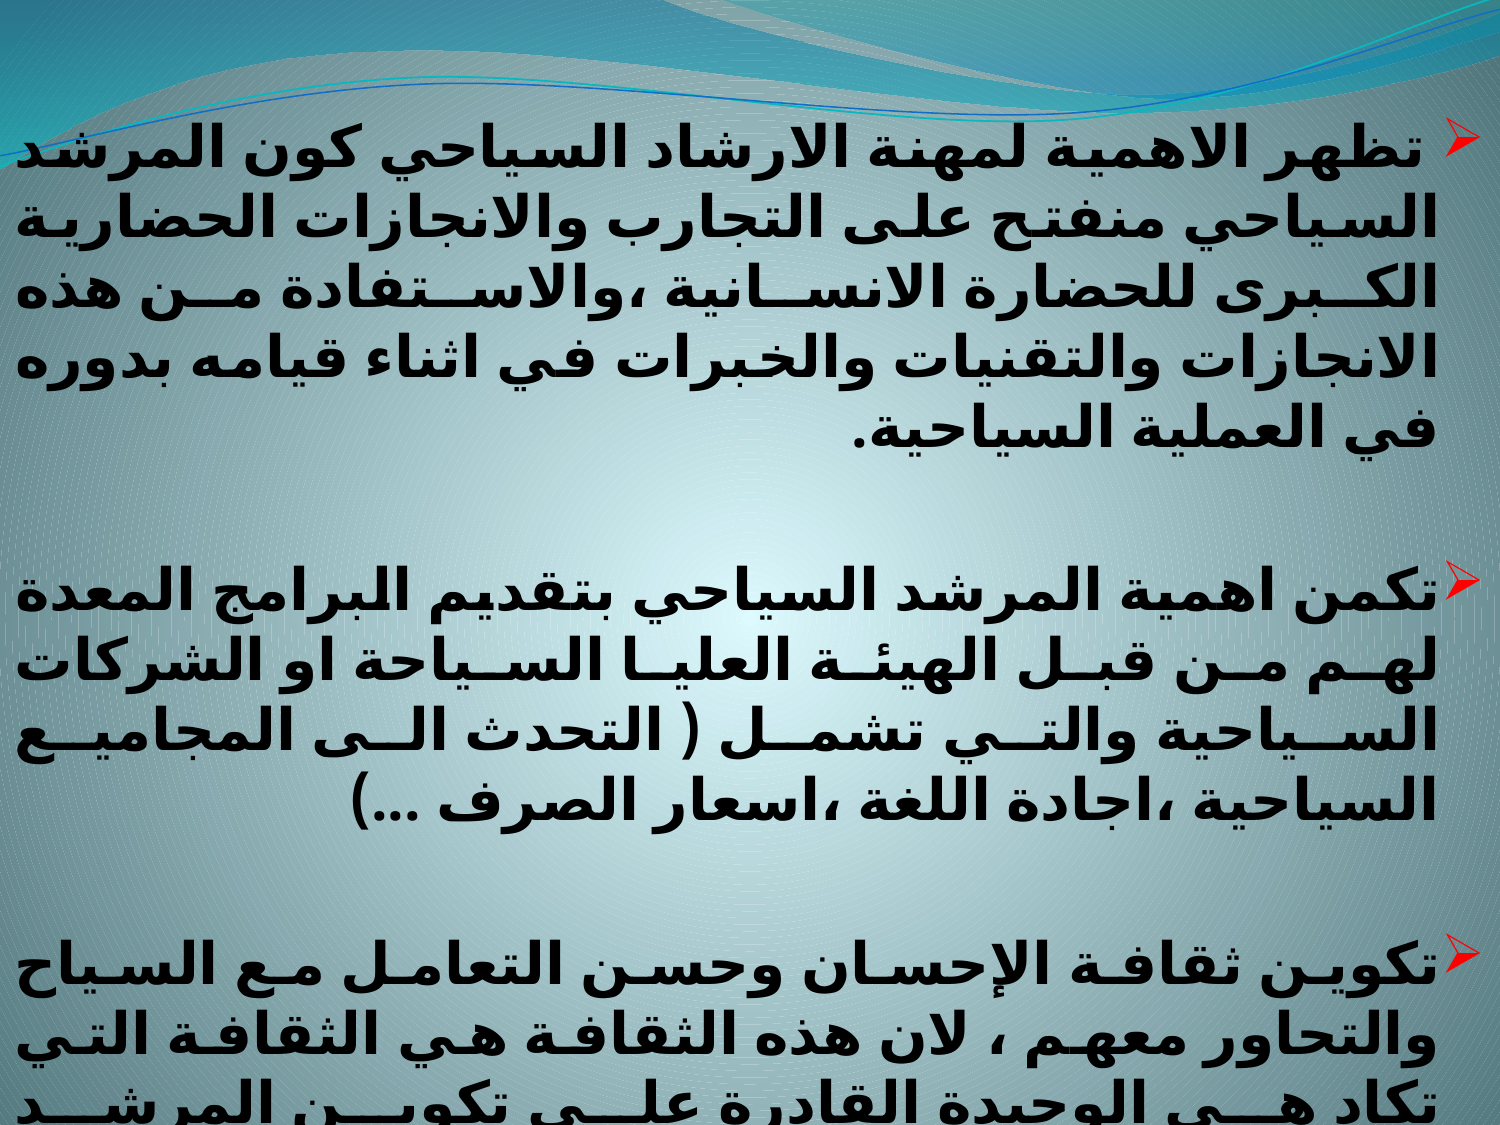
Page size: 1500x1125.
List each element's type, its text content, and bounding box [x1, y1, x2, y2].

list تظهر الاهمية لمهنة الارشاد السياحي كون المرشد السياحي منفتح على التجارب والانجازات الحضارية الكبرى للحضارة الانسانية ،والاستفادة من هذه الانجازات والتقنيات والخبرات في اثناء قيامه بدوره في العملية السياحية. تكمن اهمية المرشد السياحي بتقديم البرامج المعدة لهم من قبل الهيئة العليا السياحة او الشركات السياحية والتي تشمل ( التحدث الى المجاميع السياحية ،اجادة اللغة ،اسعار الصرف ...) تكوين ثقافة الإحسان وحسن التعامل مع السياح والتحاور معهم ، لان هذه الثقافة هي الثقافة التي تكاد هي الوحيدة القادرة على تكوين المرشد السياحي وتجعله حسن الطبع والتكيف مع السياح في القطاع السياحي. [0, 101, 1500, 1125]
